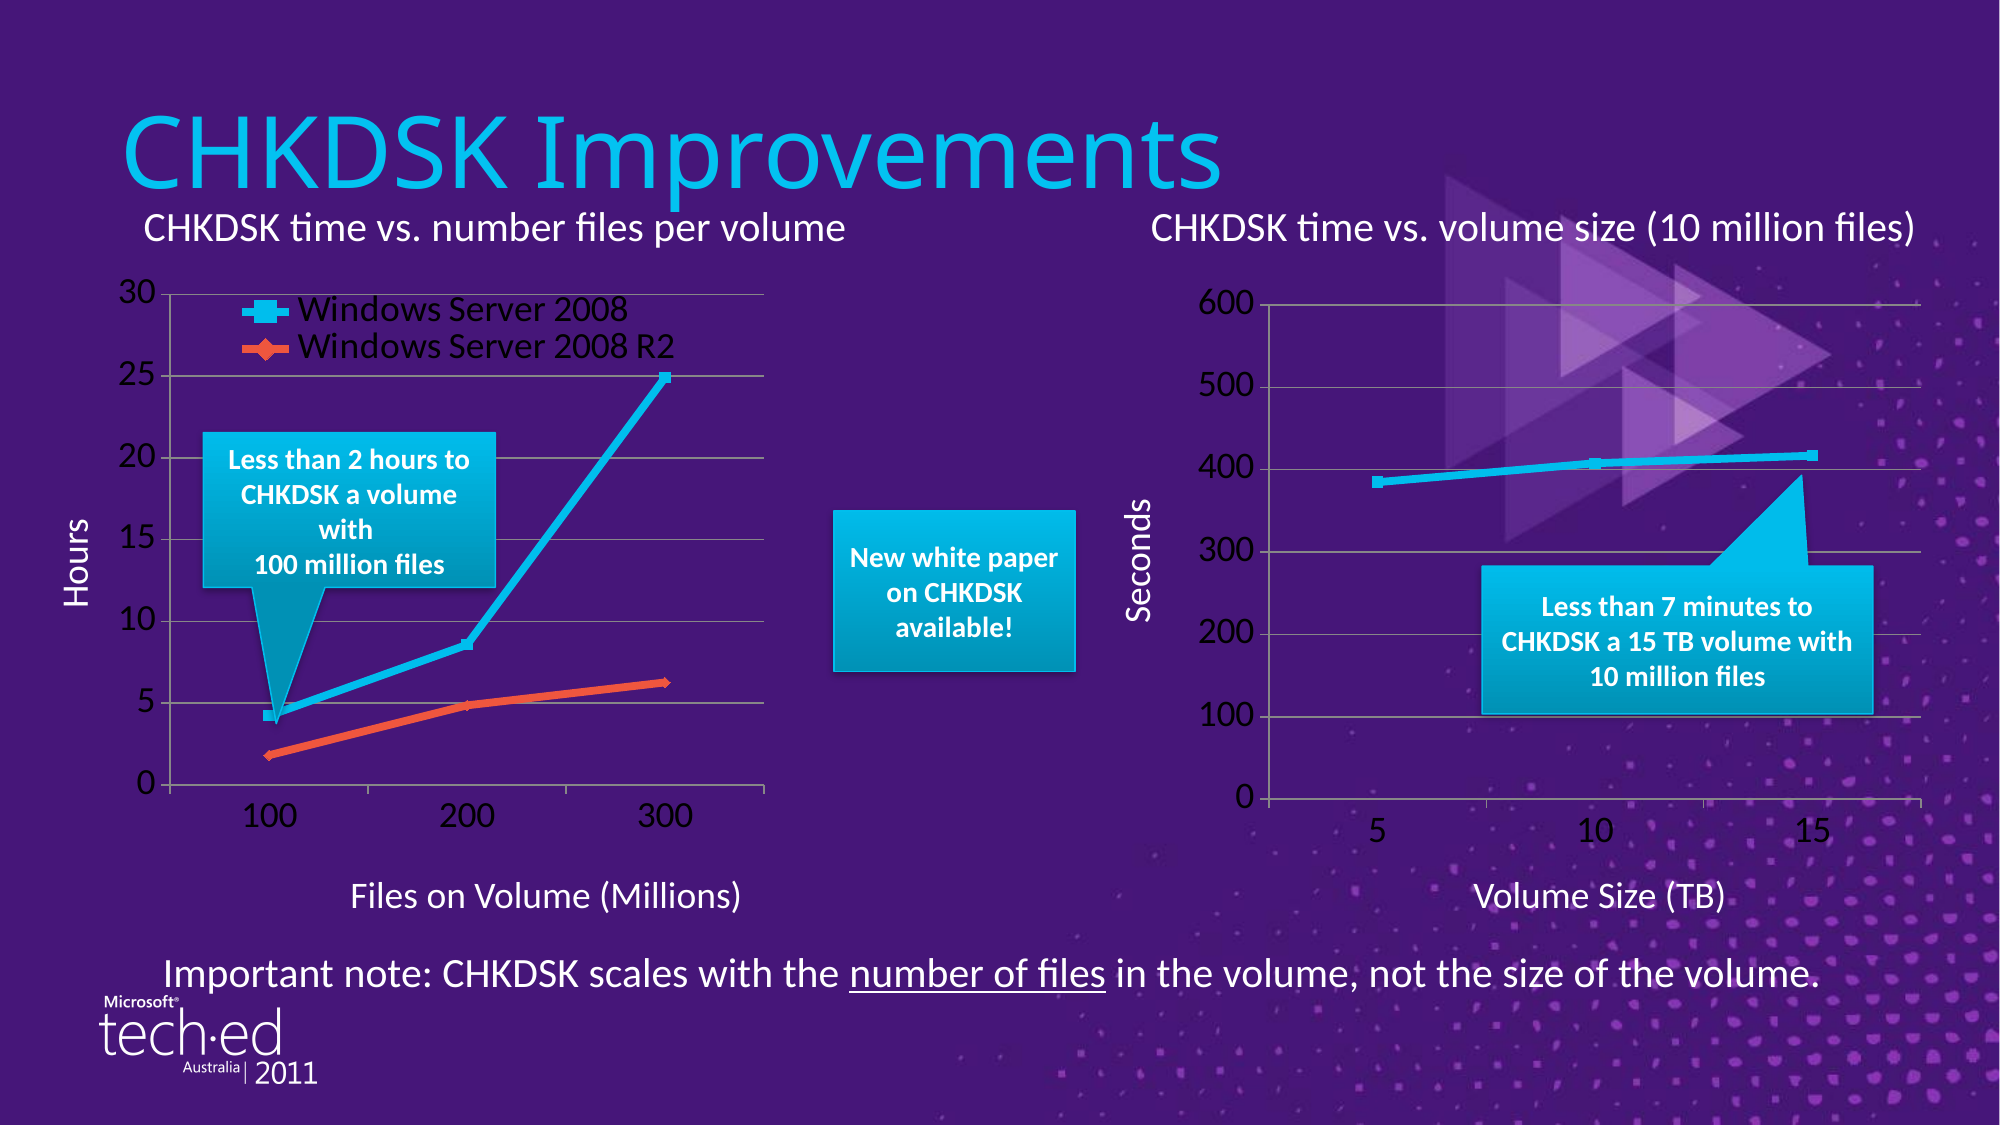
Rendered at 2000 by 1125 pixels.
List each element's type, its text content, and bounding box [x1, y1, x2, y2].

title CHKDSK Improvements [99, 54, 1900, 243]
text_box Seconds [1105, 483, 1165, 639]
text_box Hours [42, 503, 103, 624]
picture [0, 0, 2000, 1125]
text_box Volume Size (TB) [1458, 871, 1742, 924]
text_box New white paper on CHKDSK available! [833, 510, 1076, 672]
chart [1182, 274, 1937, 864]
text_box CHKDSK time vs. volume size (10 million files) [1074, 192, 1993, 258]
text_box Files on Volume (Millions) [335, 863, 758, 924]
chart [108, 266, 807, 837]
text_box Important note: CHKDSK scales with the number of files in the volume, not the size of the volume. [51, 938, 1932, 1004]
text_box CHKDSK time vs. number files per volume [14, 192, 976, 258]
